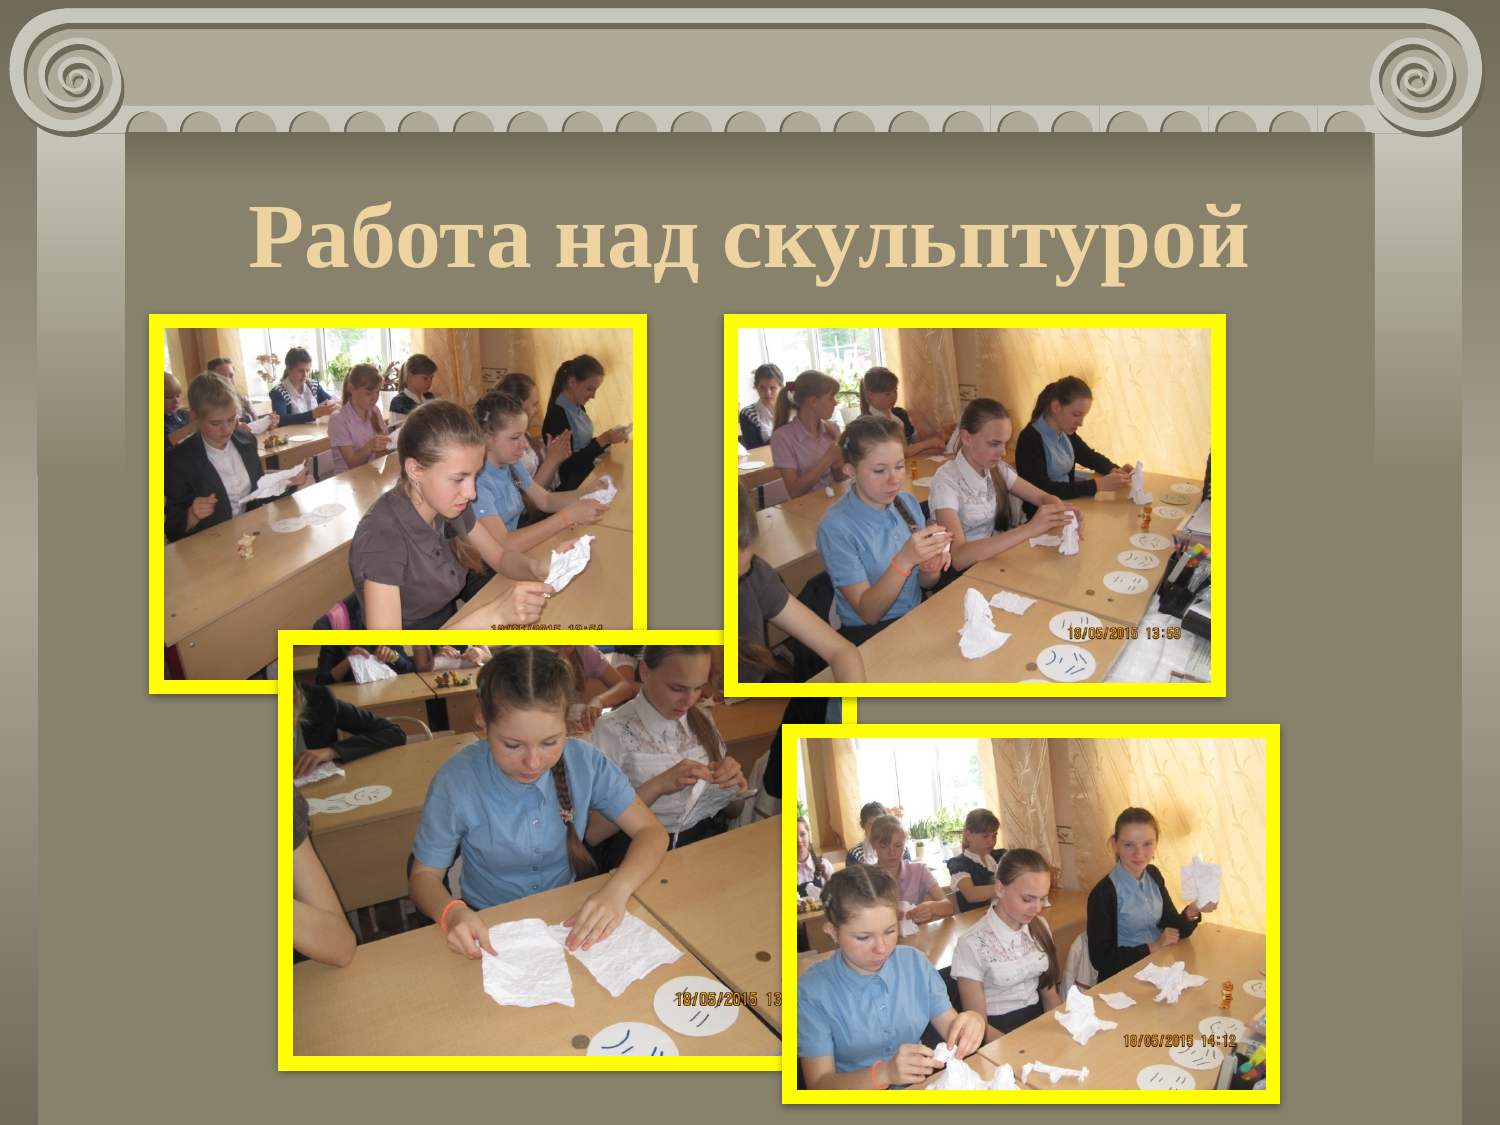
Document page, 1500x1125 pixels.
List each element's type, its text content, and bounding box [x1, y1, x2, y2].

title Работа над скульптурой [112, 137, 1388, 326]
picture [737, 327, 1212, 683]
picture [163, 327, 633, 680]
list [292, 644, 843, 1057]
picture [796, 738, 1266, 1091]
